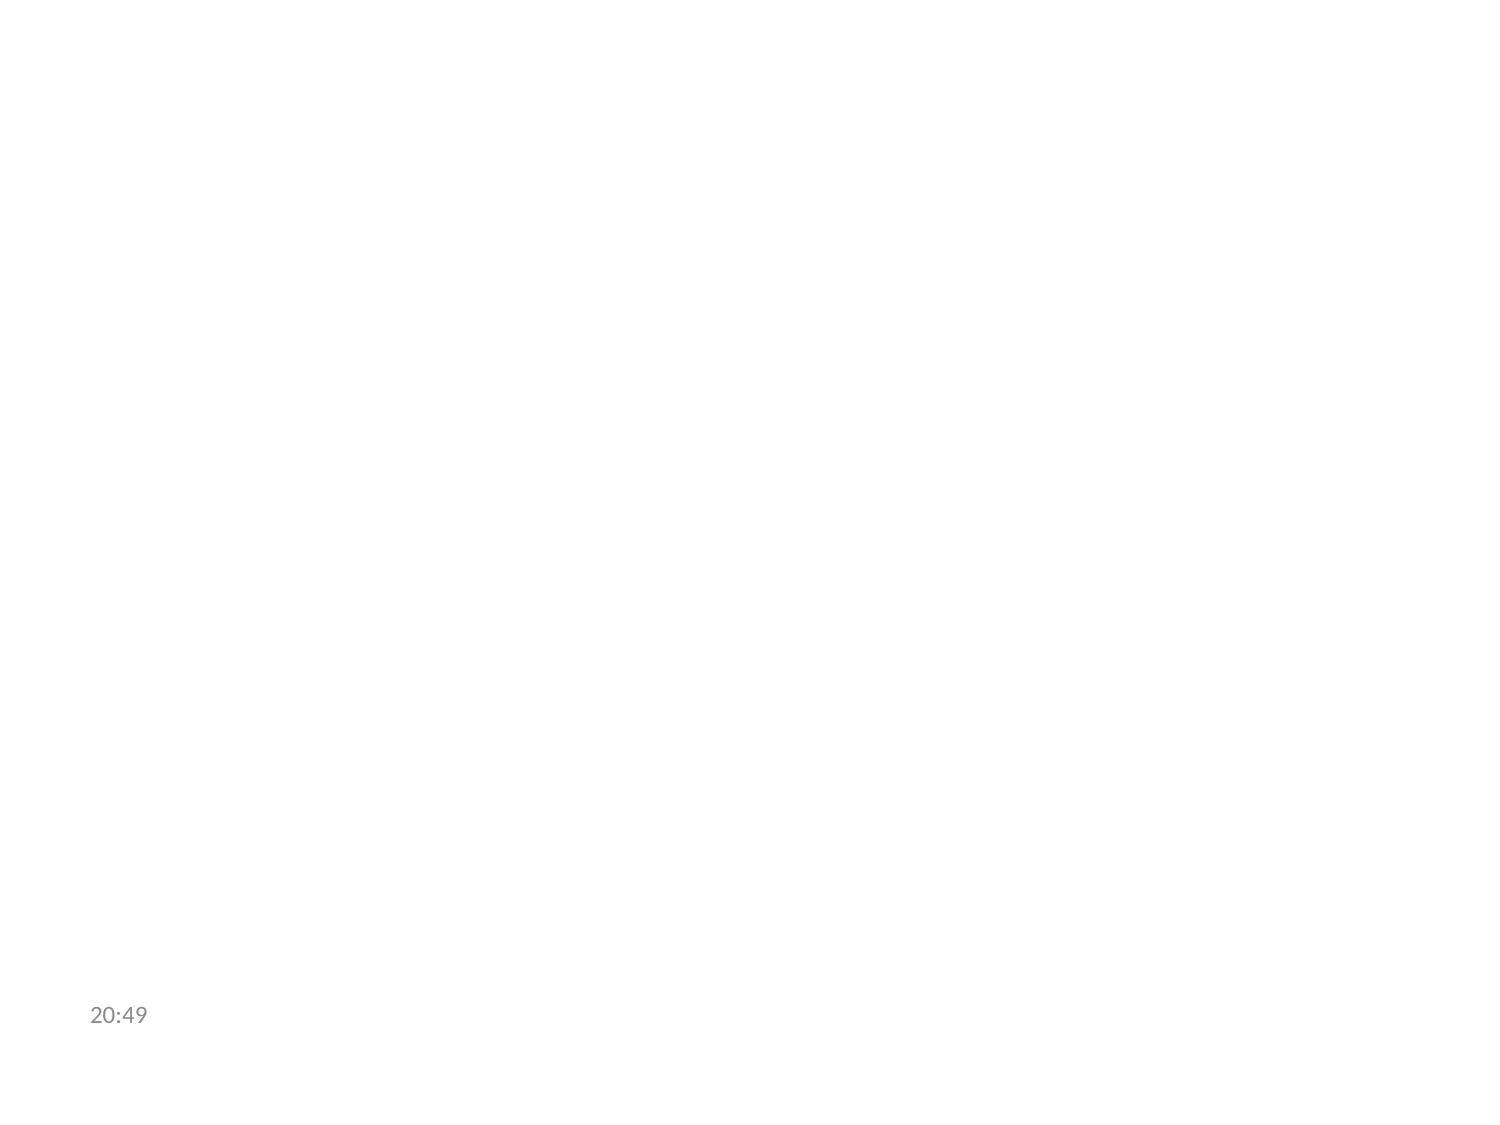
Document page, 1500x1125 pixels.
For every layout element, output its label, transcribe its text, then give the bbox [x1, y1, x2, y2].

text_box 15:35 [75, 983, 425, 1044]
